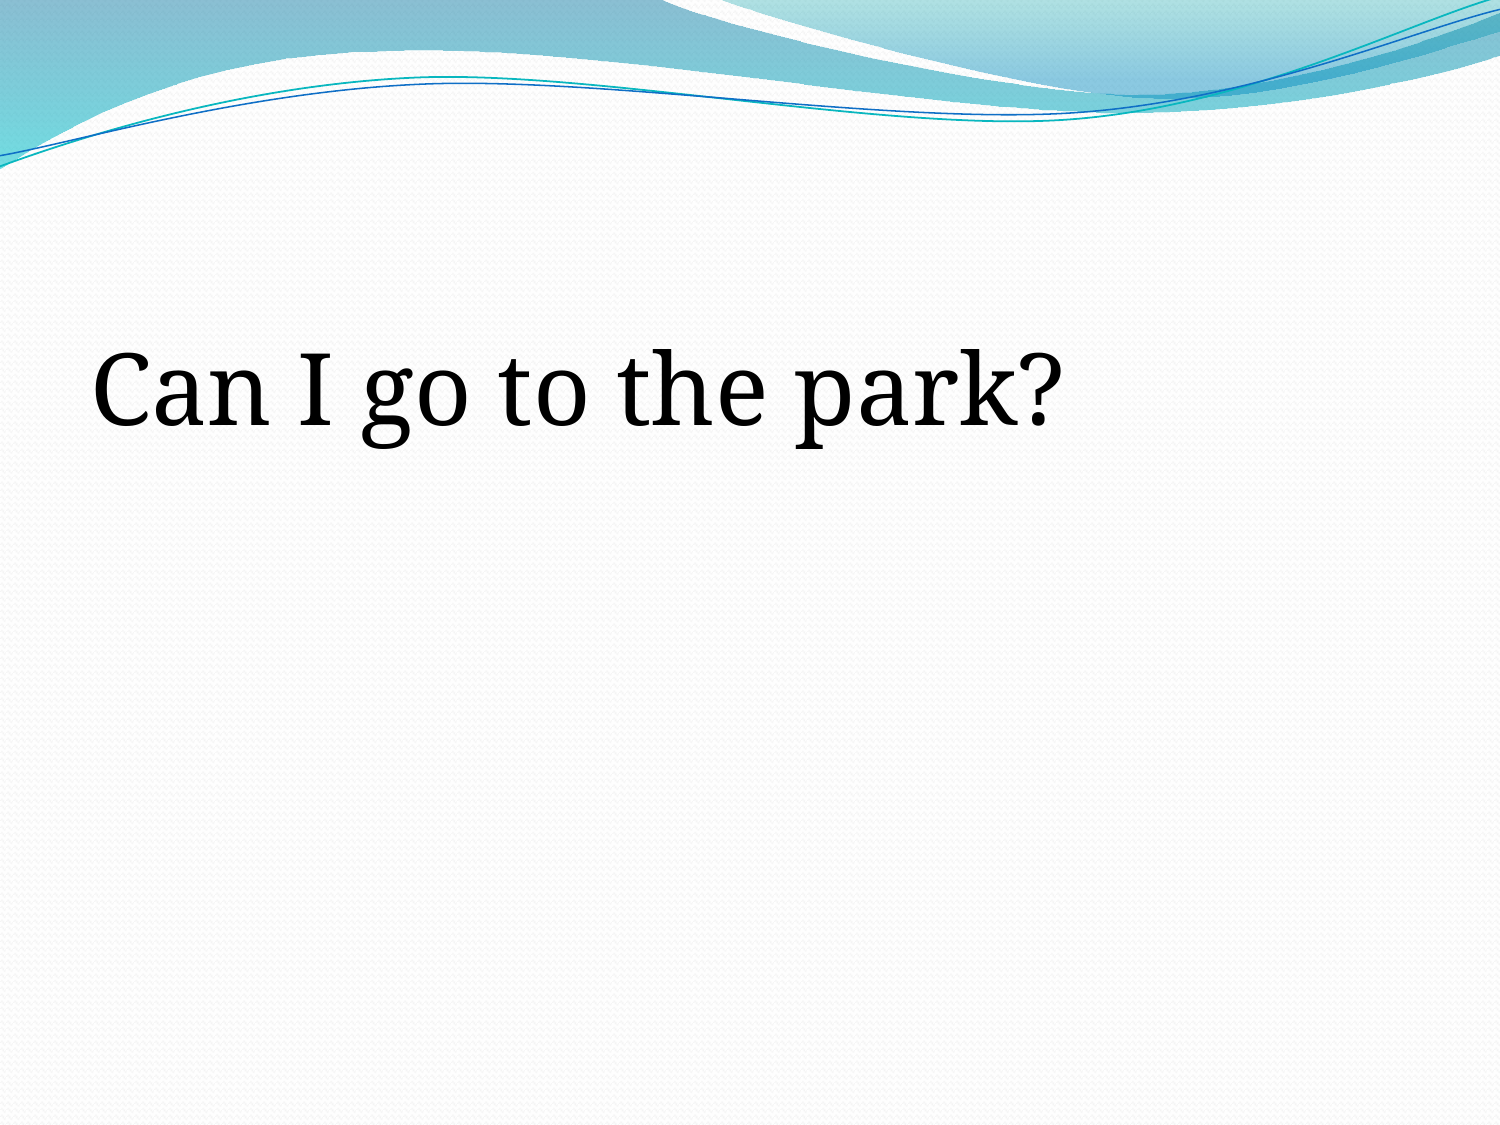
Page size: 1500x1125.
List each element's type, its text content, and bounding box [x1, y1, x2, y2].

list Can I go to the park? [74, 317, 1426, 1038]
